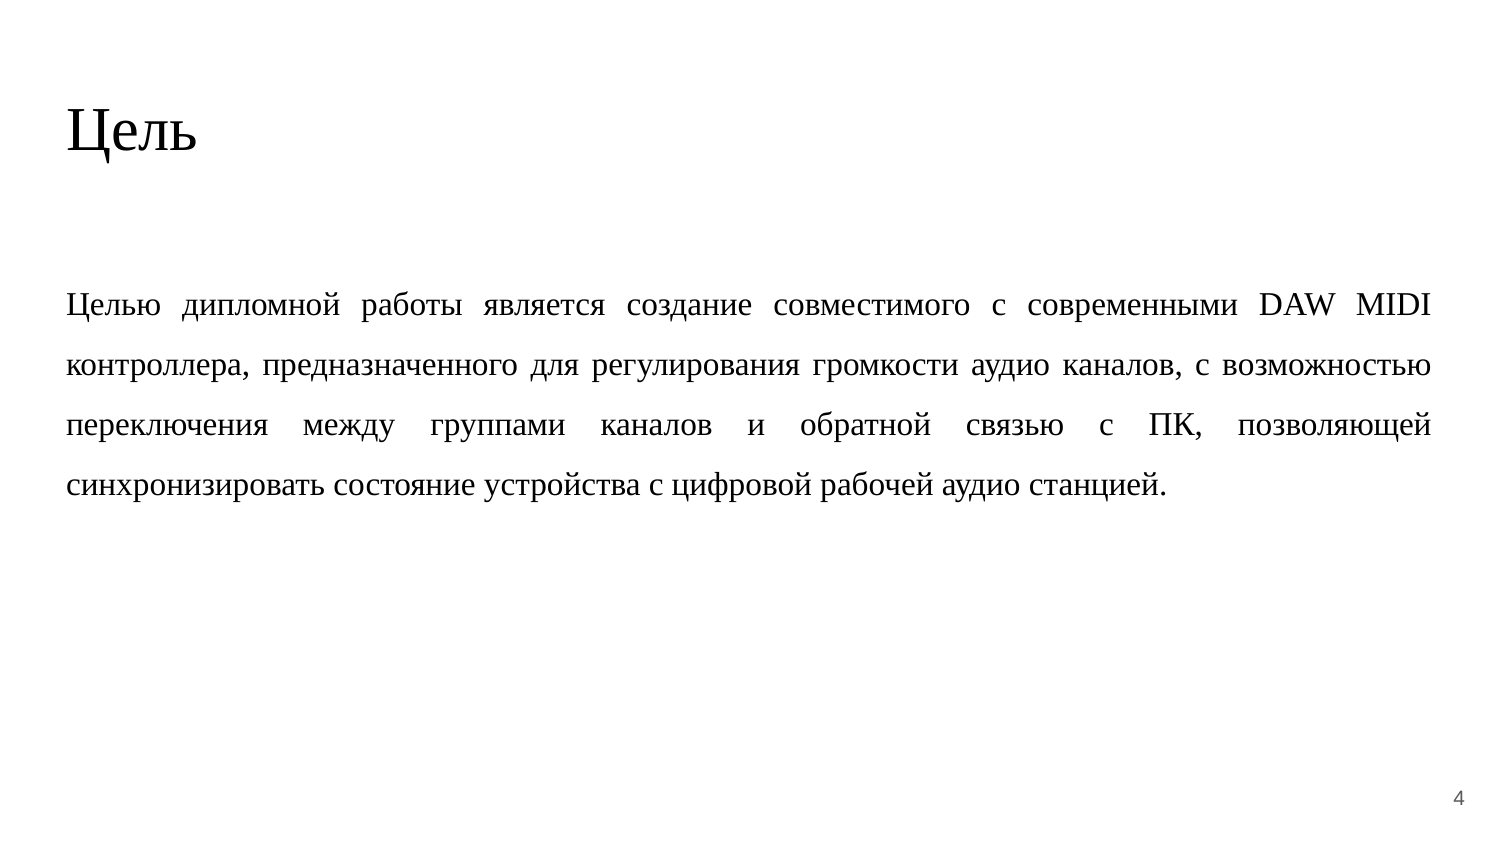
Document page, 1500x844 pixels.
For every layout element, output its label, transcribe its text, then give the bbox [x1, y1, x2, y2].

slide_number 4 [1389, 764, 1480, 830]
title Цель [51, 72, 1449, 167]
list Целью дипломной работы является создание совместимого с современными DAW MIDI контроллера, предназначенного для регулирования громкости аудио каналов, с возможностью переключения между группами каналов и обратной связью с ПК, позволяющей синхронизировать состояние устройства с цифровой рабочей аудио станцией. [51, 247, 1449, 808]
